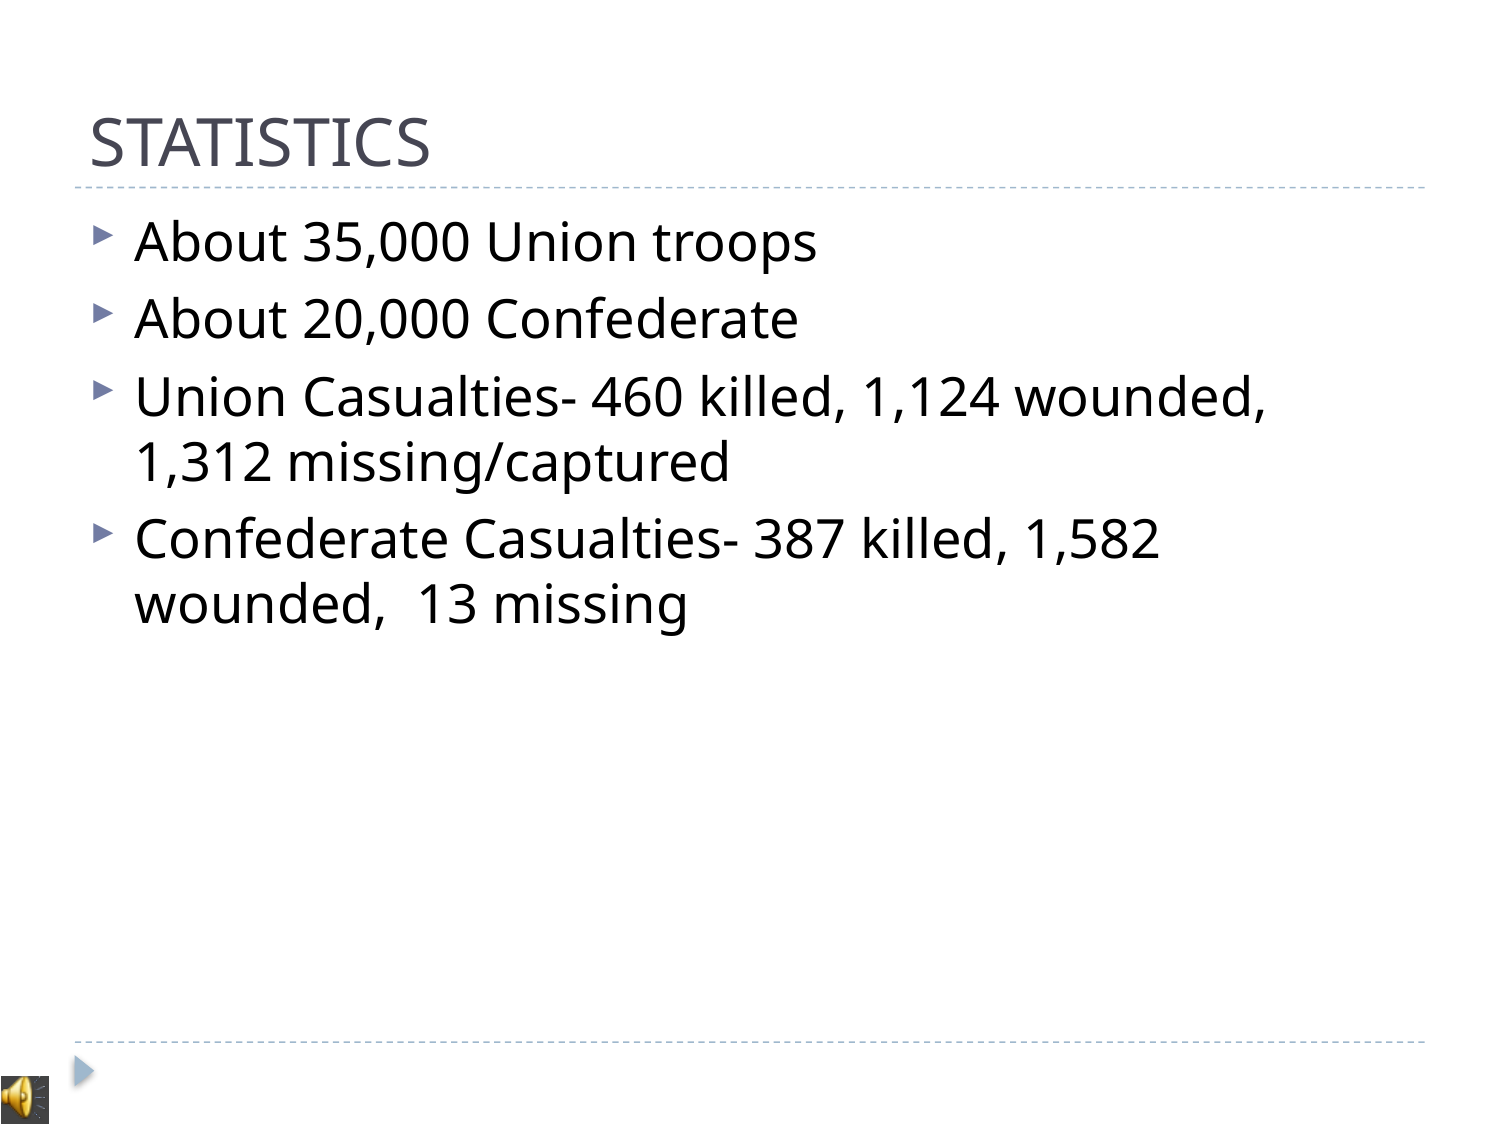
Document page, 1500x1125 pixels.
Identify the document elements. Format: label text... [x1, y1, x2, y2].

picture [0, 1074, 51, 1125]
title STATISTICS [75, 24, 1425, 188]
list About 35,000 Union troops About 20,000 Confederate Union Casualties- 460 killed, 1,124 wounded, 1,312 missing/captured Confederate Casualties- 387 killed, 1,582 wounded, 13 missing [75, 200, 1425, 1010]
